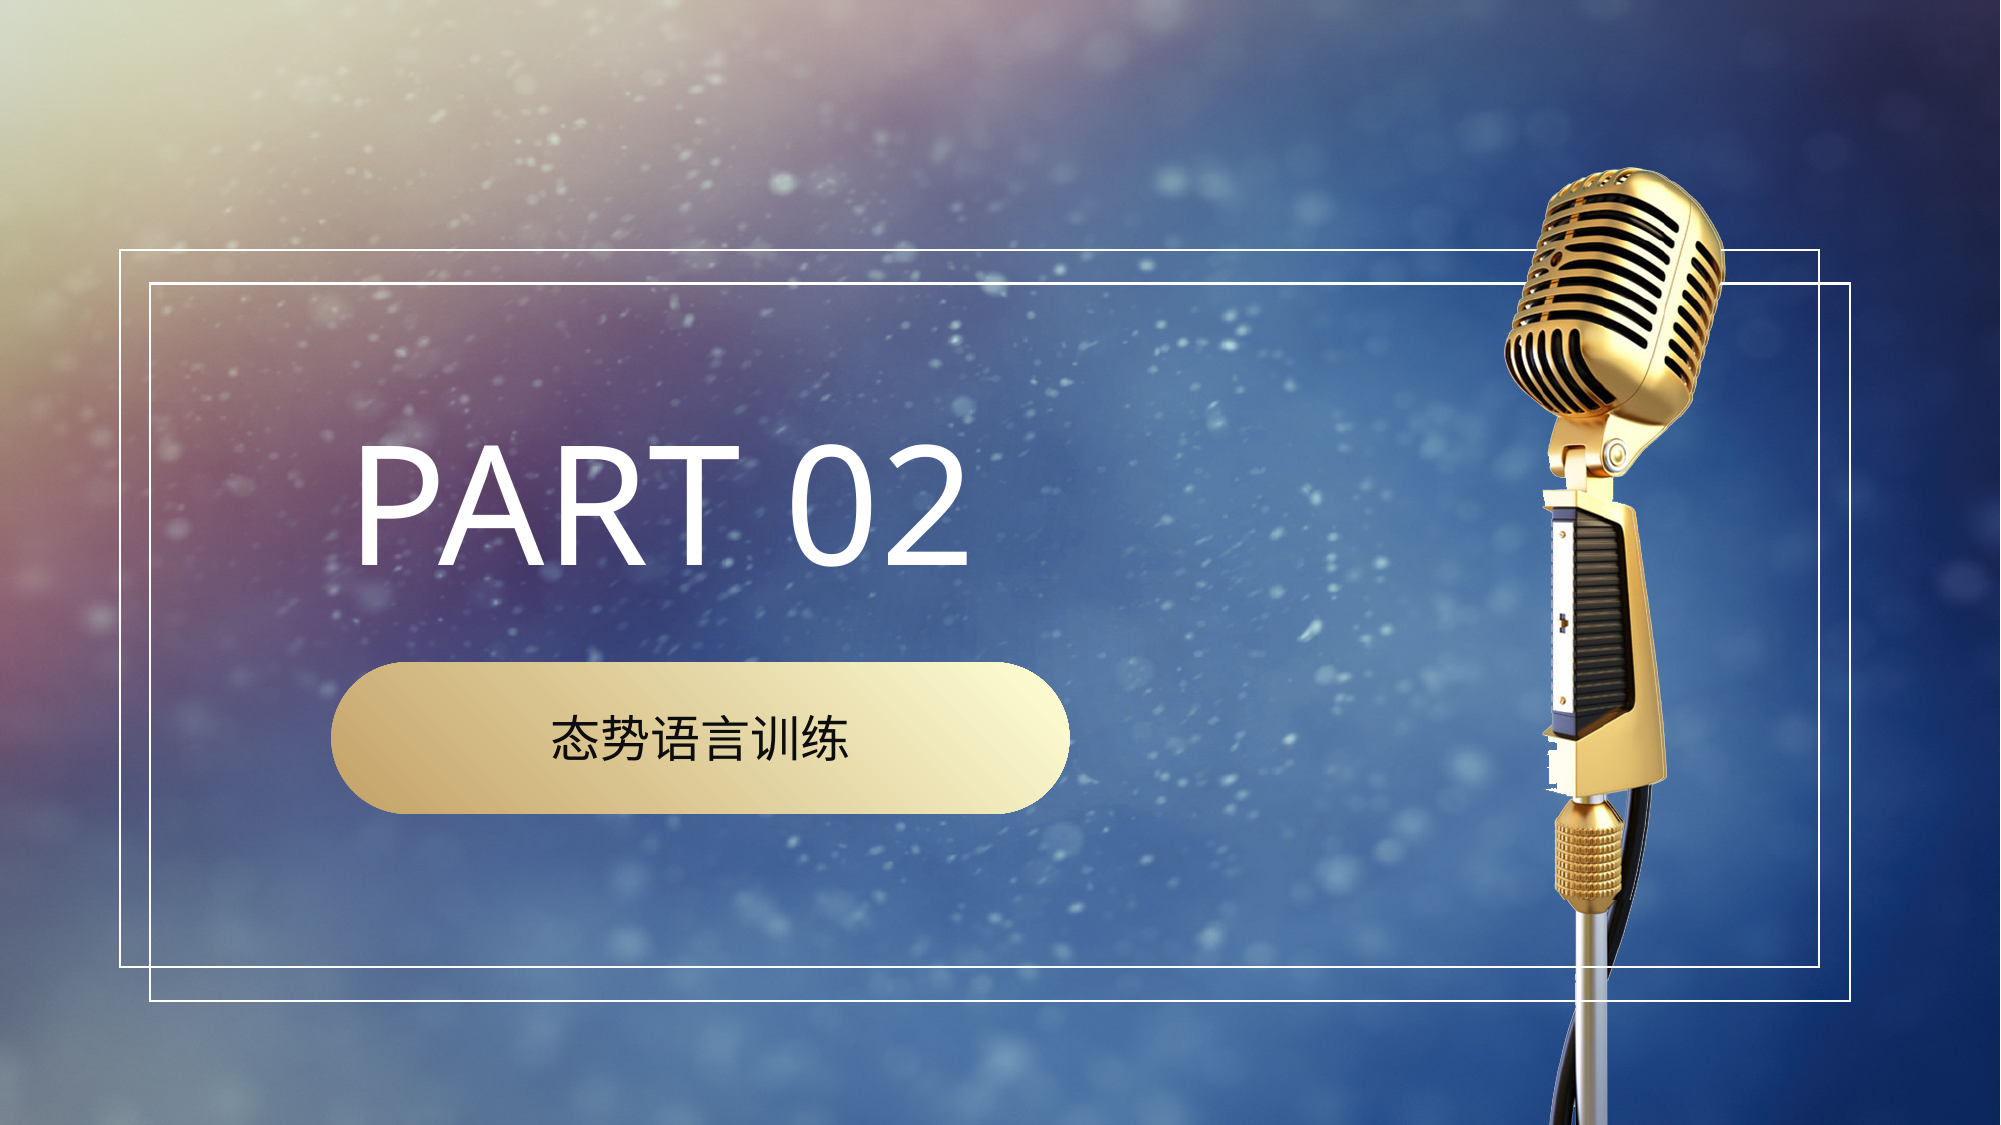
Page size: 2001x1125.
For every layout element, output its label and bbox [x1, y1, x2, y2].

text_box [119, 249, 1181, 968]
picture [0, 0, 2000, 1125]
text_box [149, 968, 1181, 1002]
